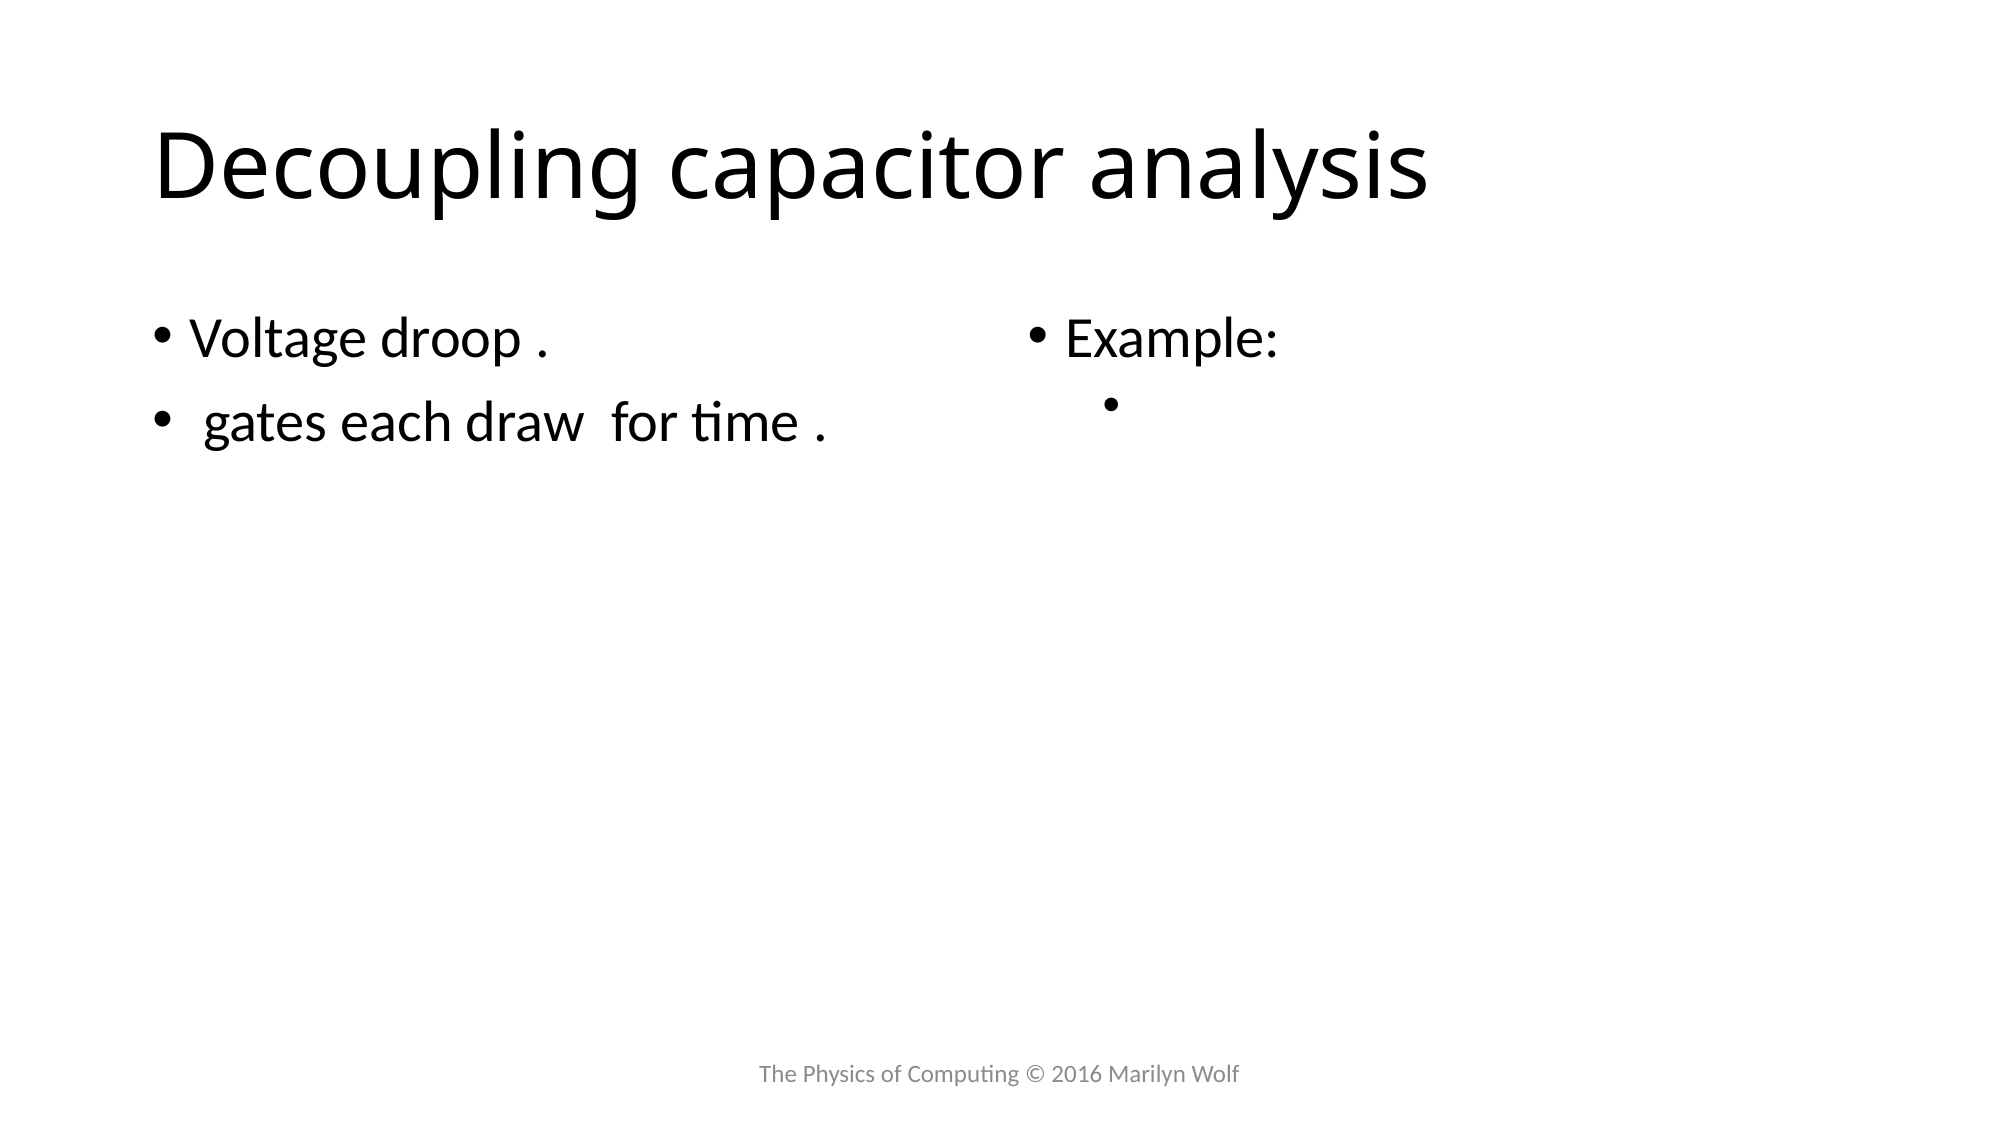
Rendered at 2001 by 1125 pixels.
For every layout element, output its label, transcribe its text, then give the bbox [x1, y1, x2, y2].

footer The Physics of Computing © 2016 Marilyn Wolf [662, 1042, 1338, 1103]
title Decoupling capacitor analysis [137, 59, 1863, 278]
